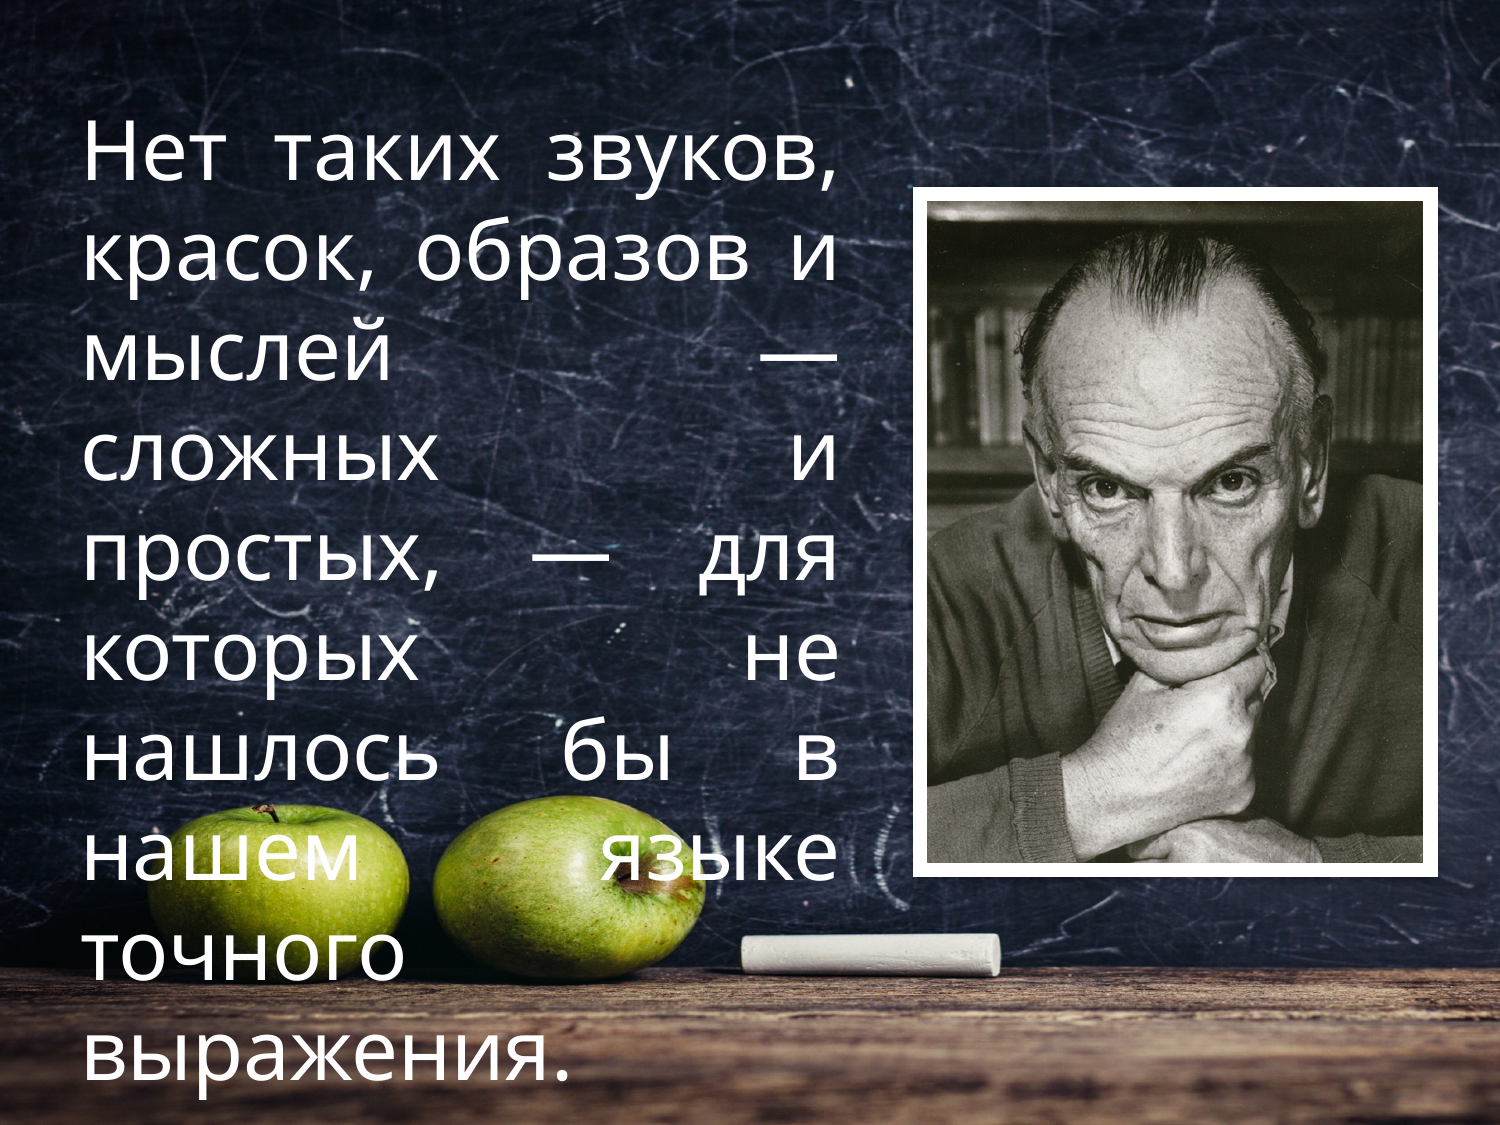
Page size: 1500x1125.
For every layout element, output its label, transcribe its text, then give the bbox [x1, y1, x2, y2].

picture [0, 0, 1500, 1125]
subtitle Нет таких звуков, красок, образов и мыслей — сложных и простых, — для которых не нашлось бы в нашем языке точного выражения. К.Г. Паустовский [64, 90, 857, 378]
